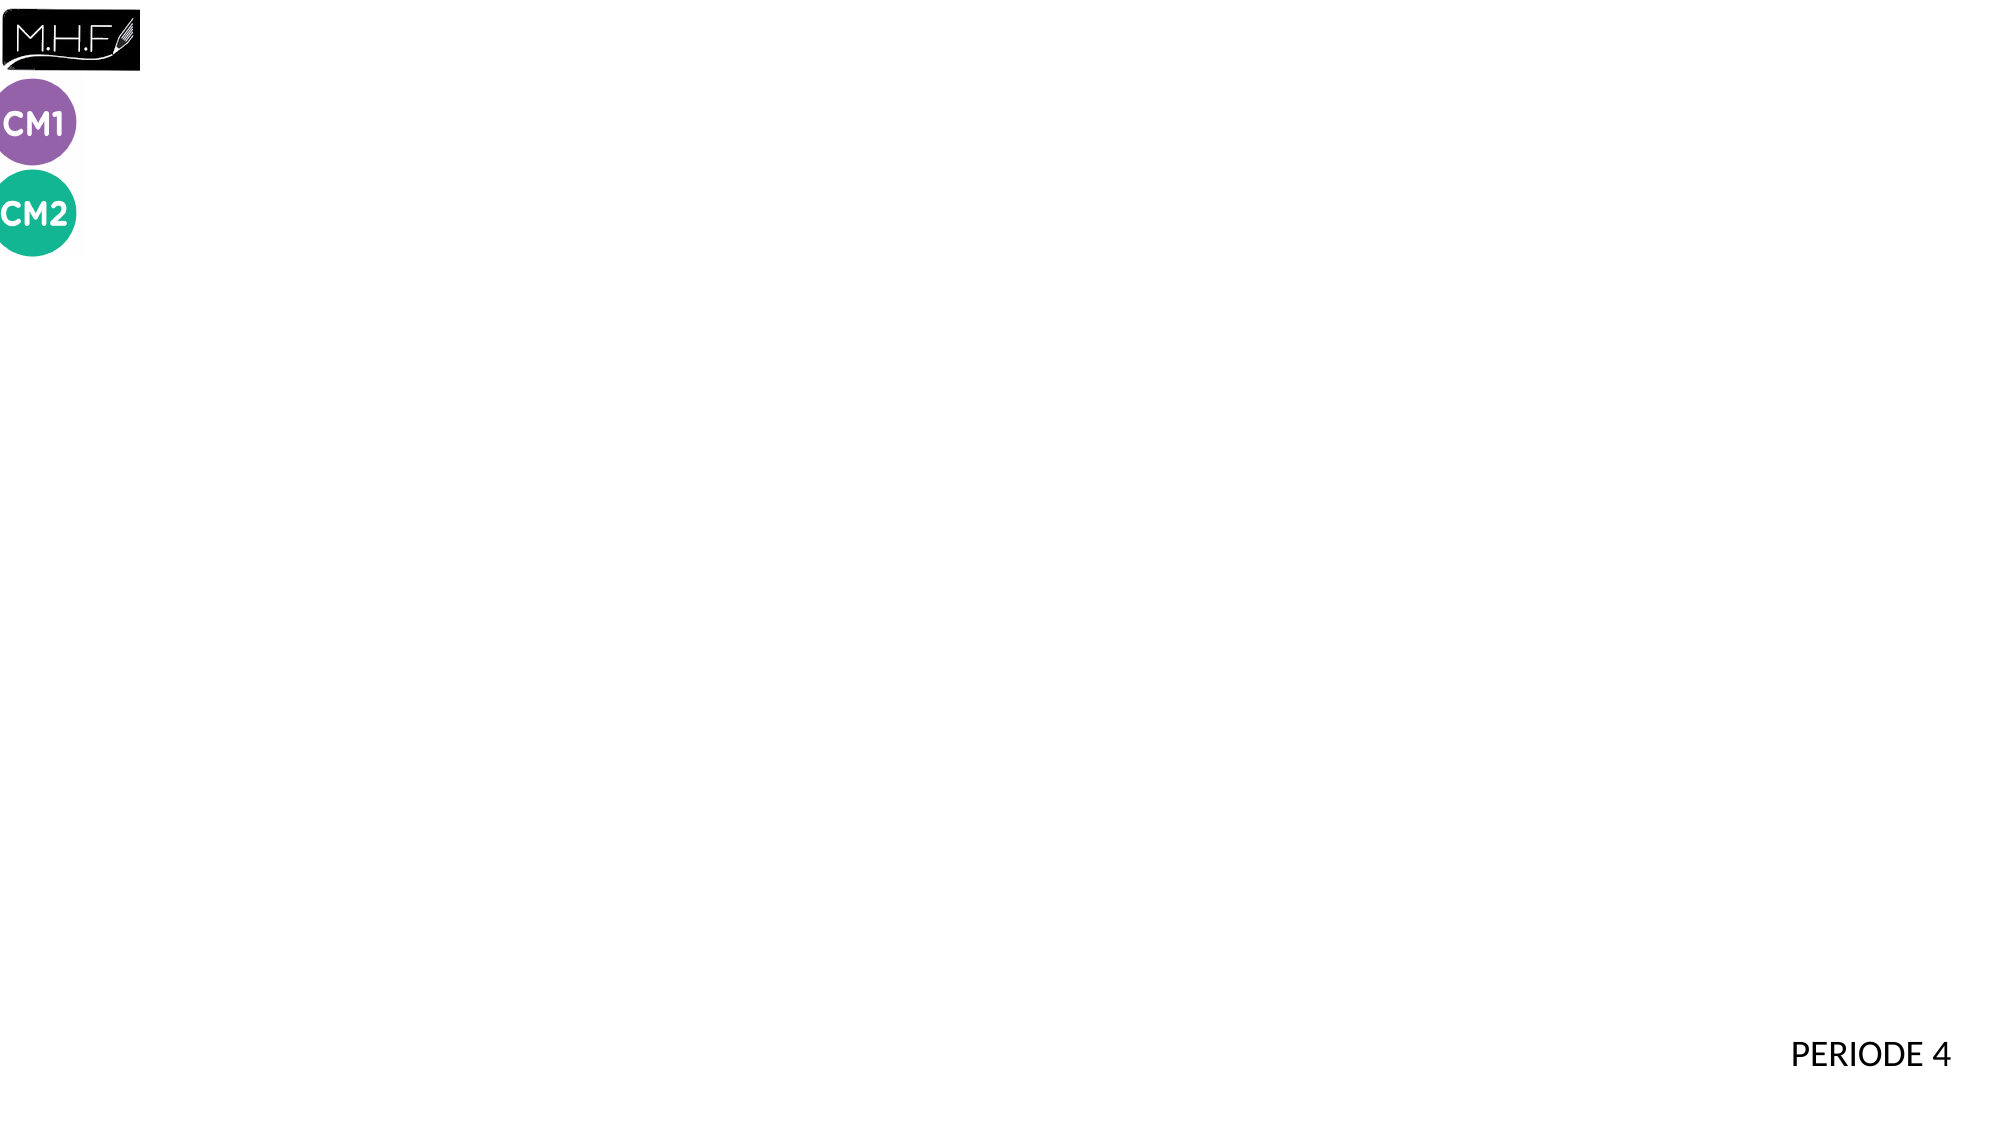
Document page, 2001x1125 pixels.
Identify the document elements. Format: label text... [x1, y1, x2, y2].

text_box PERIODE 4 [1362, 1021, 1967, 1082]
picture [0, 7, 140, 259]
